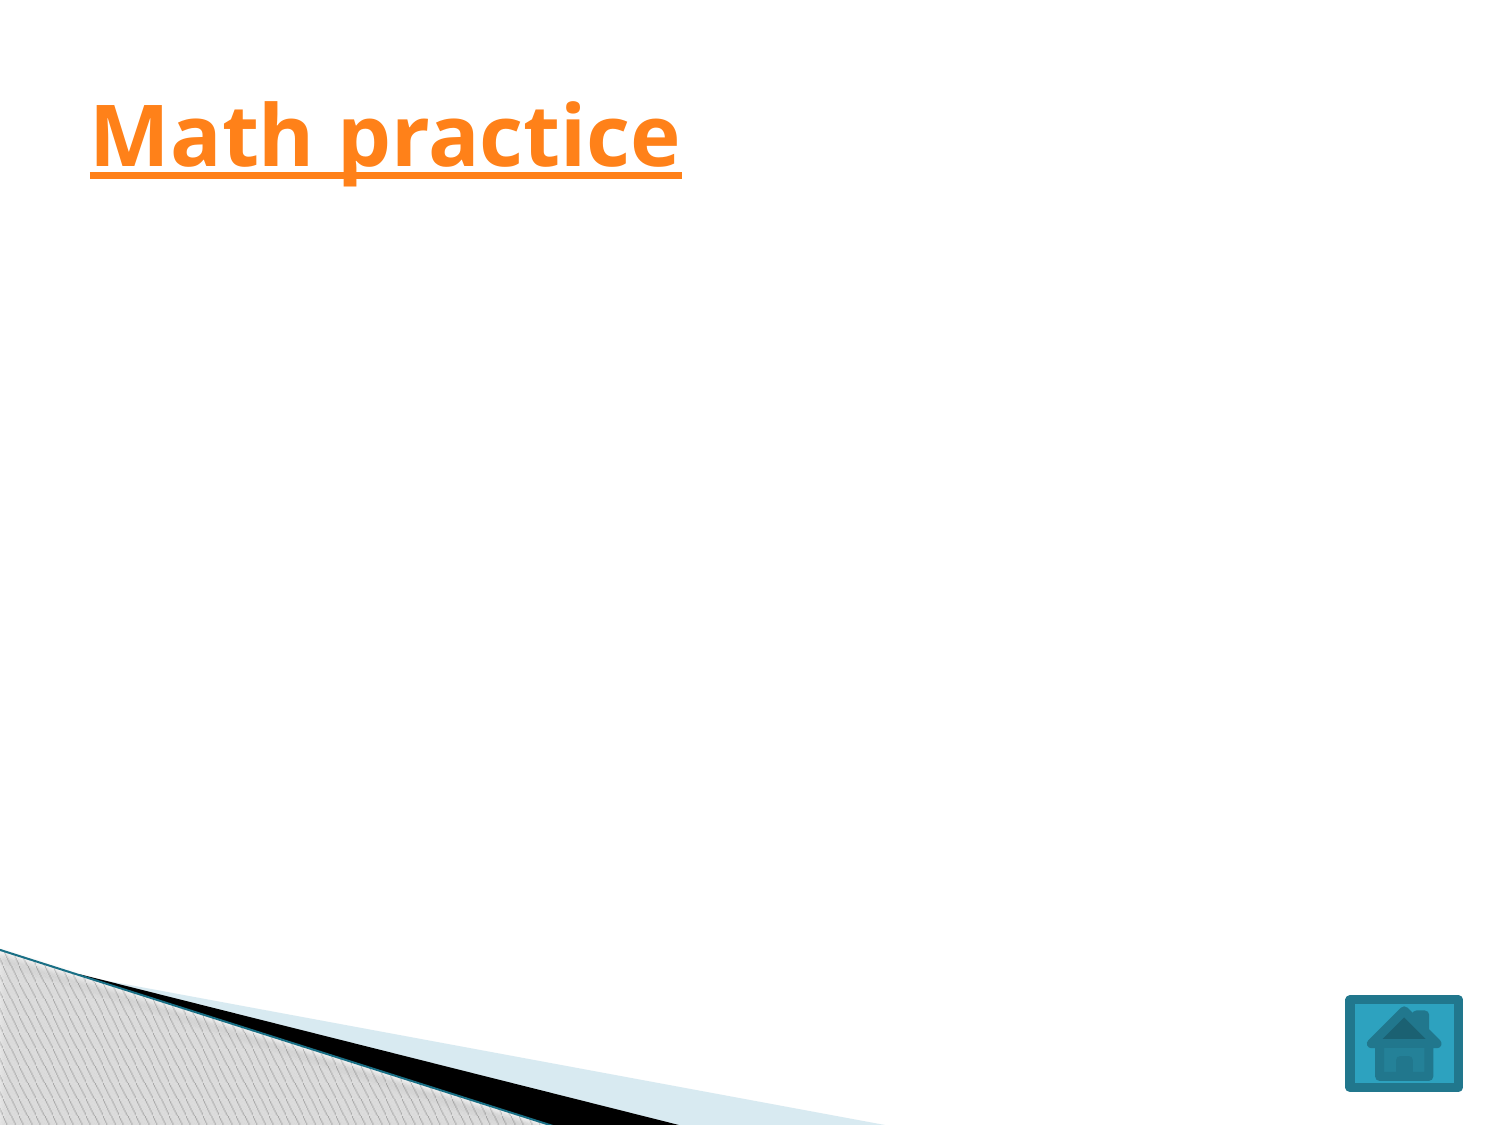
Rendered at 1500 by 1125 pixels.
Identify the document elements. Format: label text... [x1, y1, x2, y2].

title Math practice [75, 45, 1425, 233]
text_box [1345, 995, 1463, 1092]
